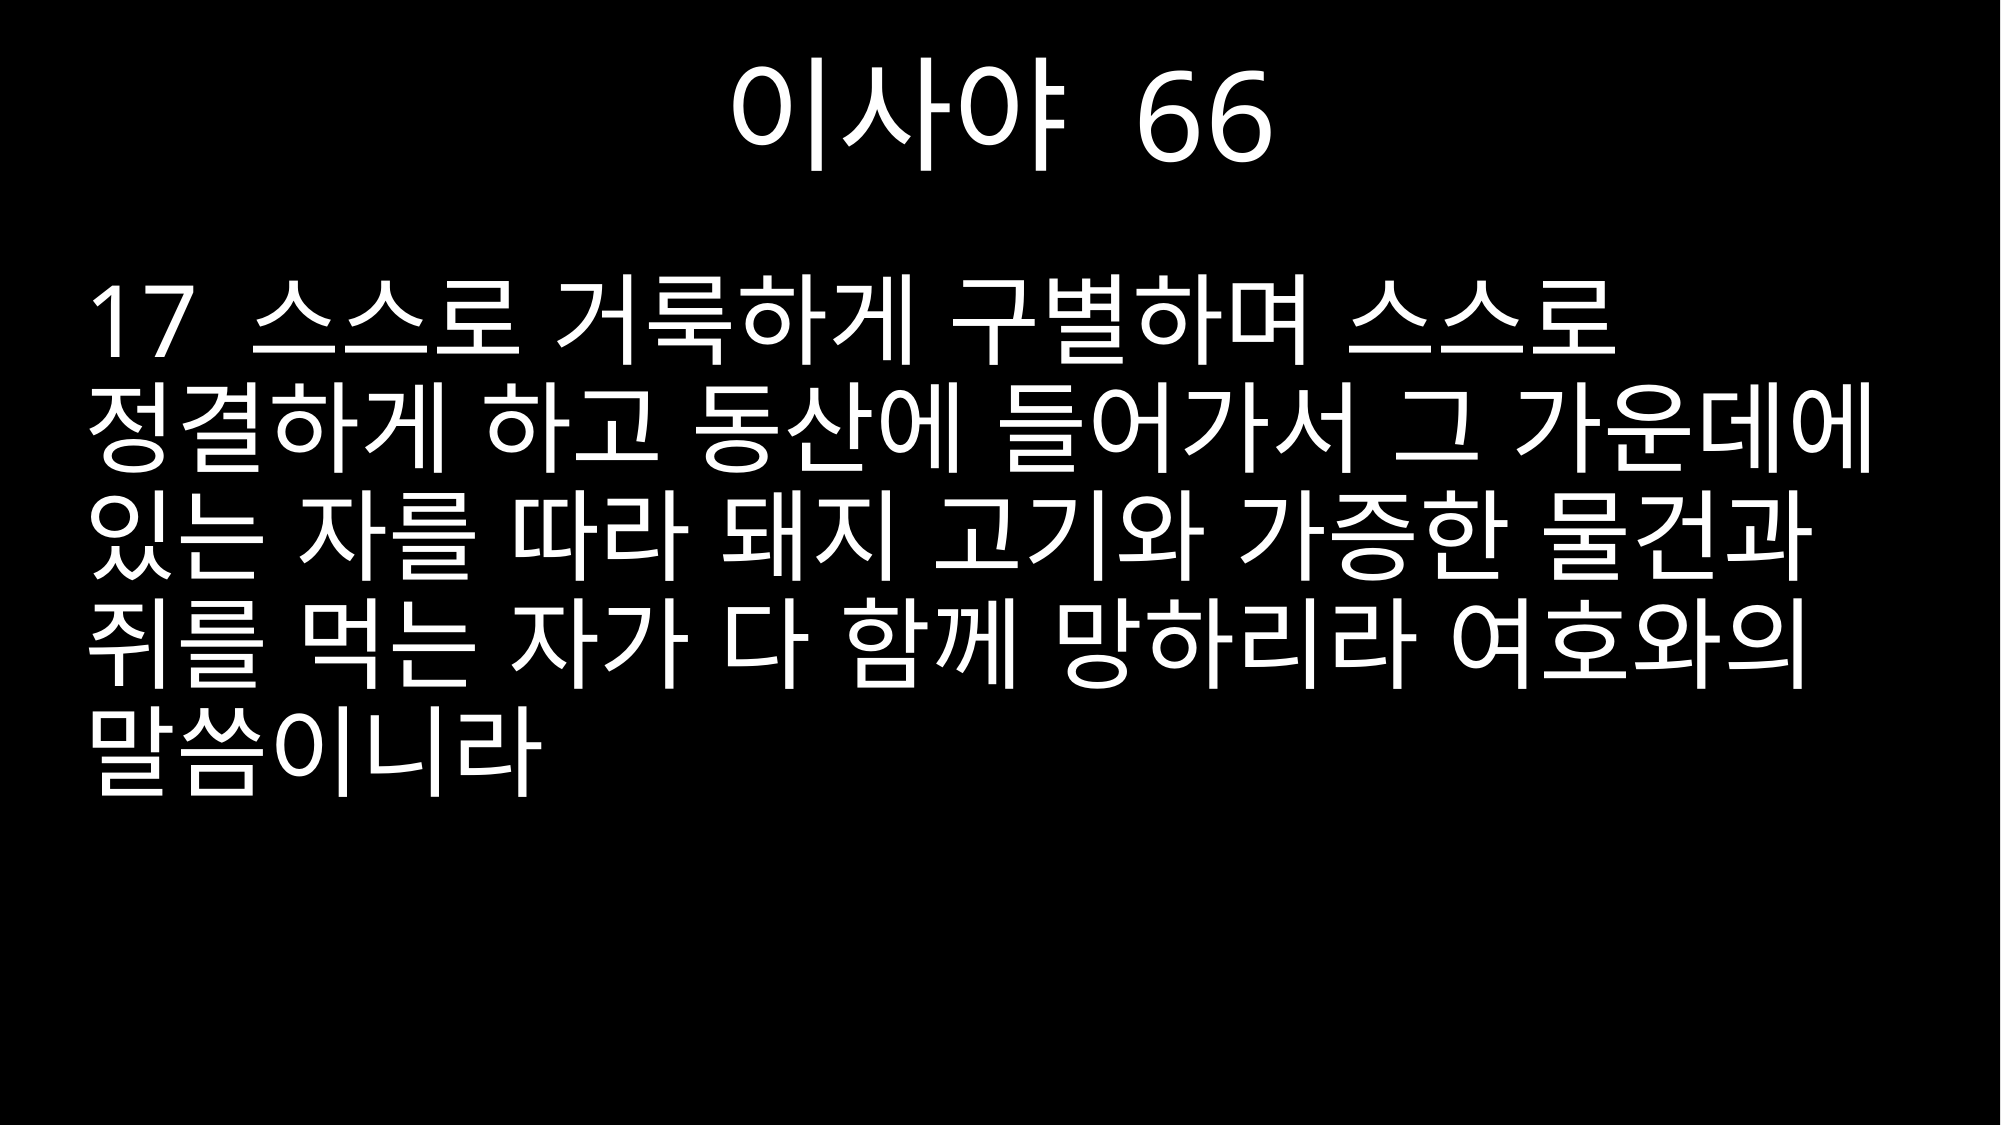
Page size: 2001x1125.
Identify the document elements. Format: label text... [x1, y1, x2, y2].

picture [0, 0, 2001, 1125]
list 17 스스로 거룩하게 구별하며 스스로 정결하게 하고 동산에 들어가서 그 가운데에 있는 자를 따라 돼지 고기와 가증한 물건과 쥐를 먹는 자가 다 함께 망하리라 여호와의 말씀이니라 [69, 263, 1953, 423]
footer 이사야 66 [0, 32, 2000, 192]
